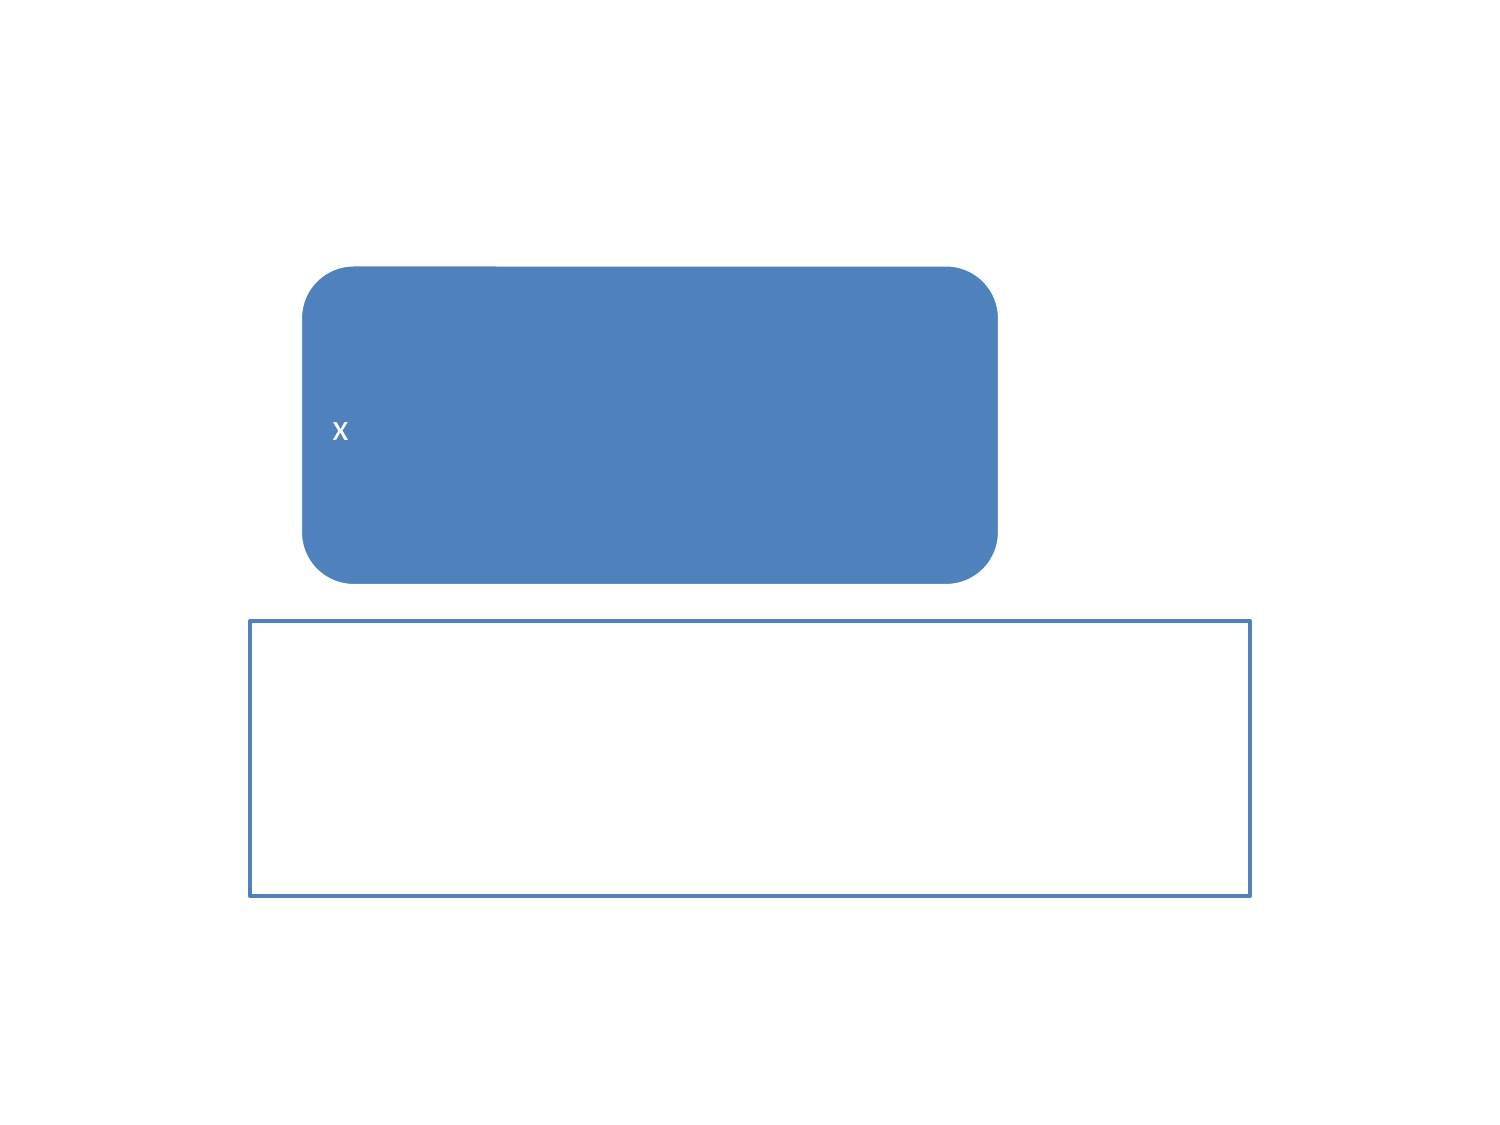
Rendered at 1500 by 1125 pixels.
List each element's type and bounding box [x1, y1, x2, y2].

text_box [249, 228, 1251, 897]
